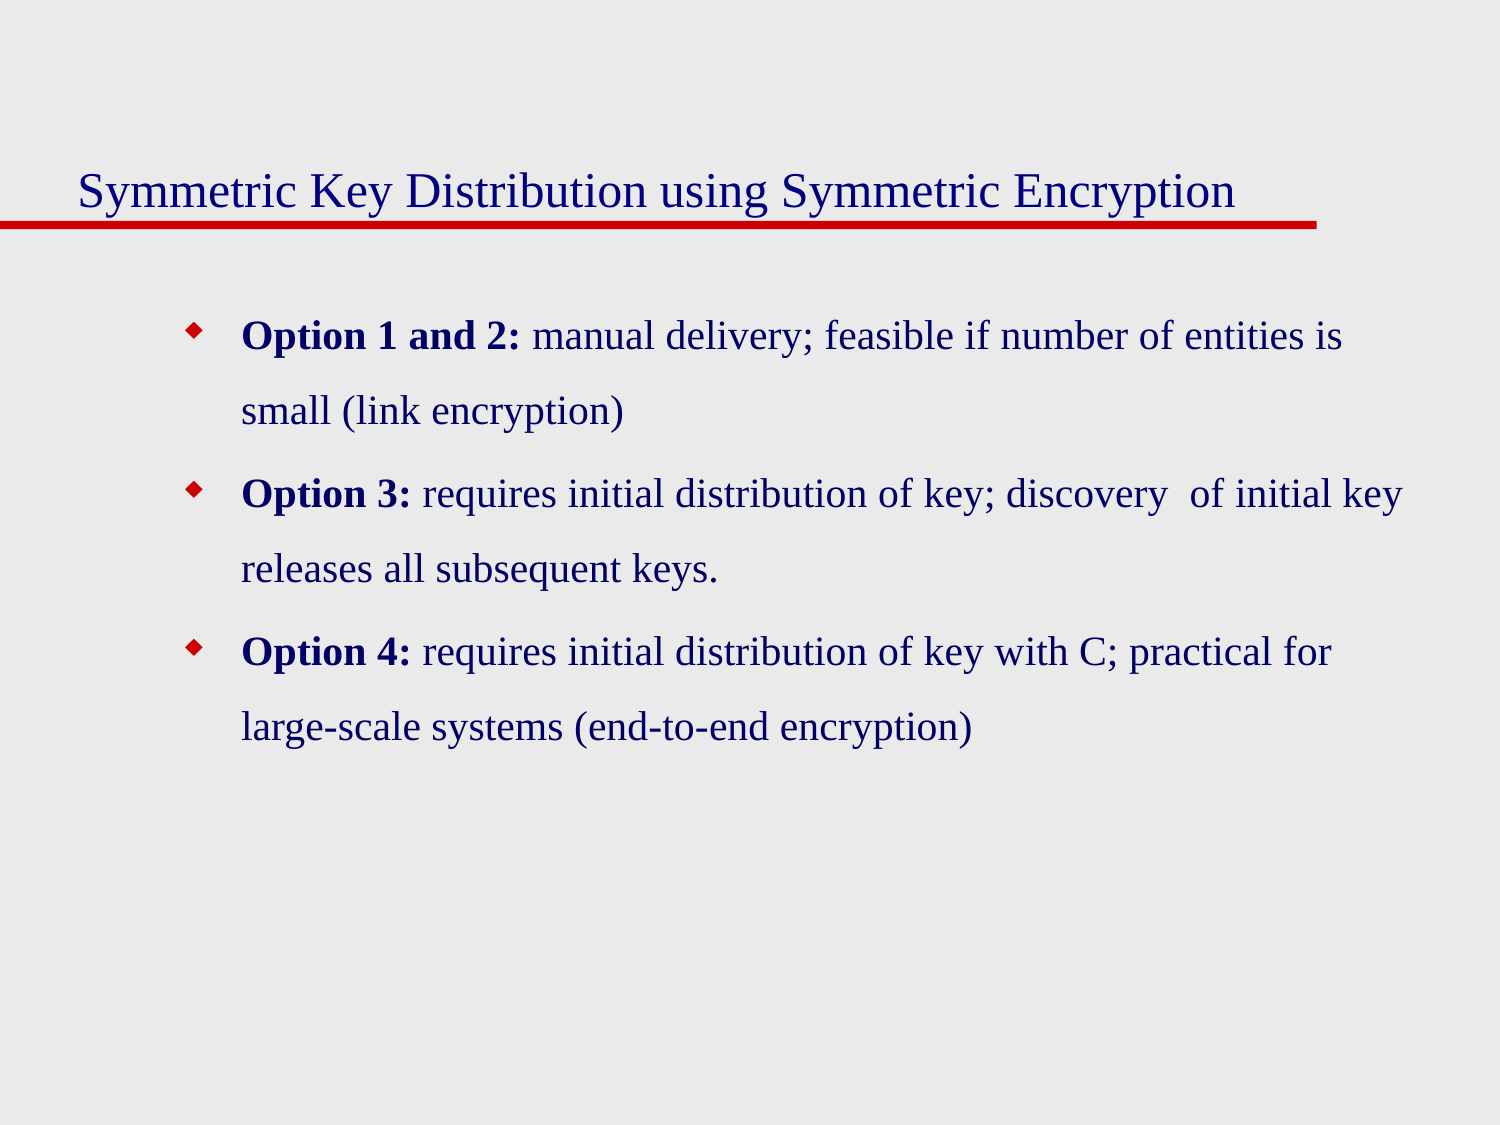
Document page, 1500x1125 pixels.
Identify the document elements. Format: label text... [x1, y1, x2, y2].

title Symmetric Key Distribution using Symmetric Encryption [62, 43, 1338, 226]
list Option 1 and 2: manual delivery; feasible if number of entities is small (link encryption) Option 3: requires initial distribution of key; discovery of initial key releases all subsequent keys. Option 4: requires initial distribution of key with C; practical for large-scale systems (end-to-end encryption) [169, 274, 1438, 951]
